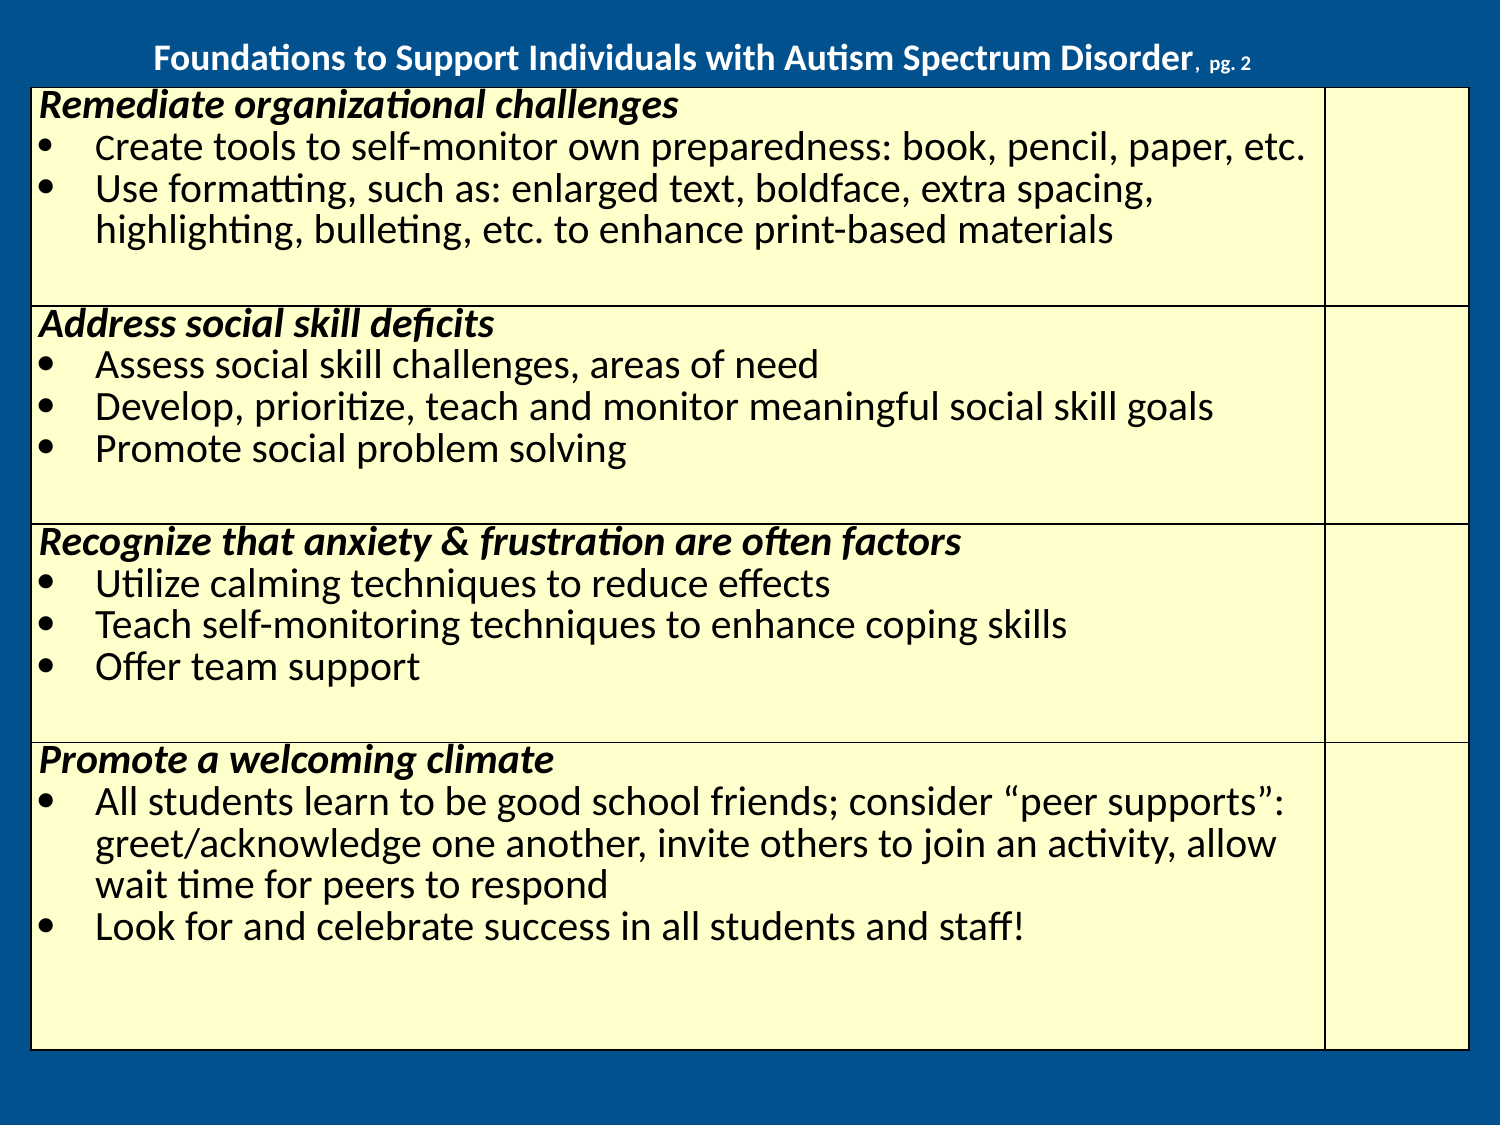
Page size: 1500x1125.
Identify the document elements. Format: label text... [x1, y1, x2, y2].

table_cell [1326, 743, 1468, 1049]
table_cell [1326, 525, 1468, 742]
table_header Remediate organizational challenges Create tools to self-monitor own preparedness: book, pencil, paper, etc. Use formatting, such as: enlarged text, boldface, extra spacing, highlighting, bulleting, etc. to enhance print-based materials [32, 88, 1324, 305]
table_cell Promote a welcoming climate All students learn to be good school friends; consider “peer supports”: greet/acknowledge one another, invite others to join an activity, allow wait time for peers to respond Look for and celebrate success in all students and staff! [32, 743, 1324, 1049]
text_box Foundations to Support Individuals with Autism Spectrum Disorder, pg. 2 [138, 25, 1267, 156]
text_box [0, 0, 1500, 75]
table_header [1326, 88, 1468, 305]
table_cell [1326, 307, 1468, 523]
table_cell Address social skill deficits Assess social skill challenges, areas of need Develop, prioritize, teach and monitor meaningful social skill goals Promote social problem solving [32, 307, 1324, 523]
table_cell Recognize that anxiety & frustration are often factors Utilize calming techniques to reduce effects Teach self-monitoring techniques to enhance coping skills Offer team support [32, 525, 1324, 742]
